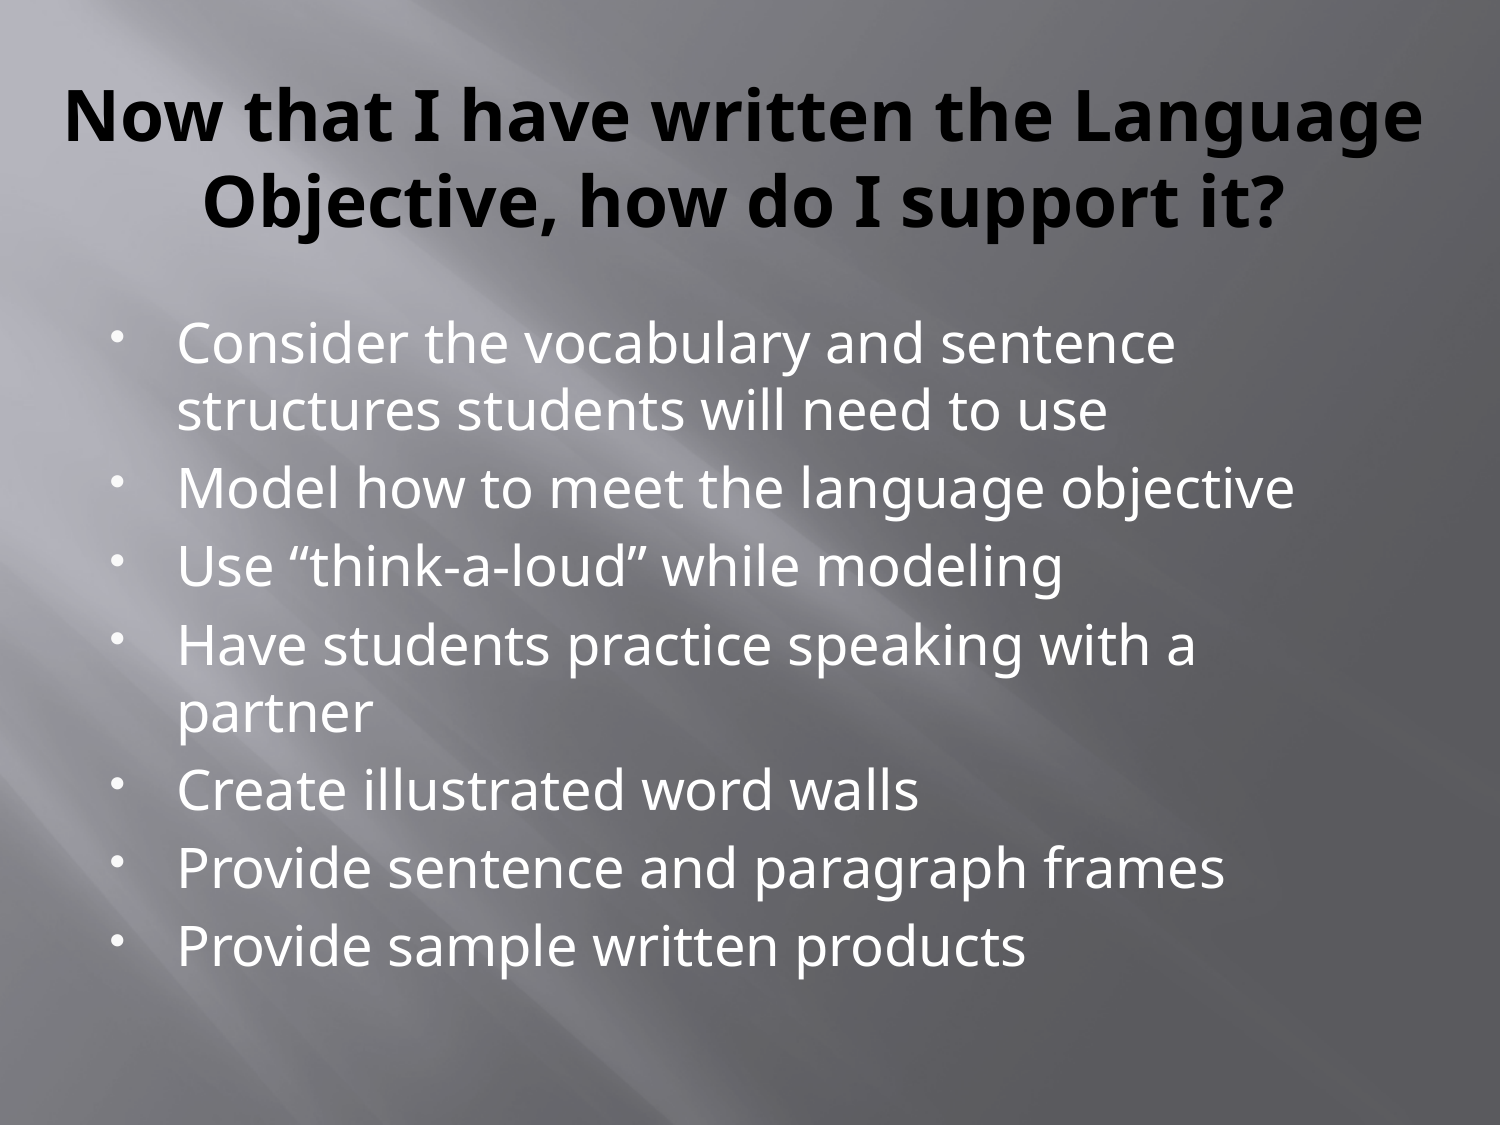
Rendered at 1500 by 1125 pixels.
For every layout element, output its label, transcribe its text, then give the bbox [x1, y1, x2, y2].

title Now that I have written the Language Objective, how do I support it? [37, 62, 1450, 250]
list Consider the vocabulary and sentence structures students will need to use Model how to meet the language objective Use “think-a-loud” while modeling Have students practice speaking with a partner Create illustrated word walls Provide sentence and paragraph frames Provide sample written products [75, 299, 1400, 988]
